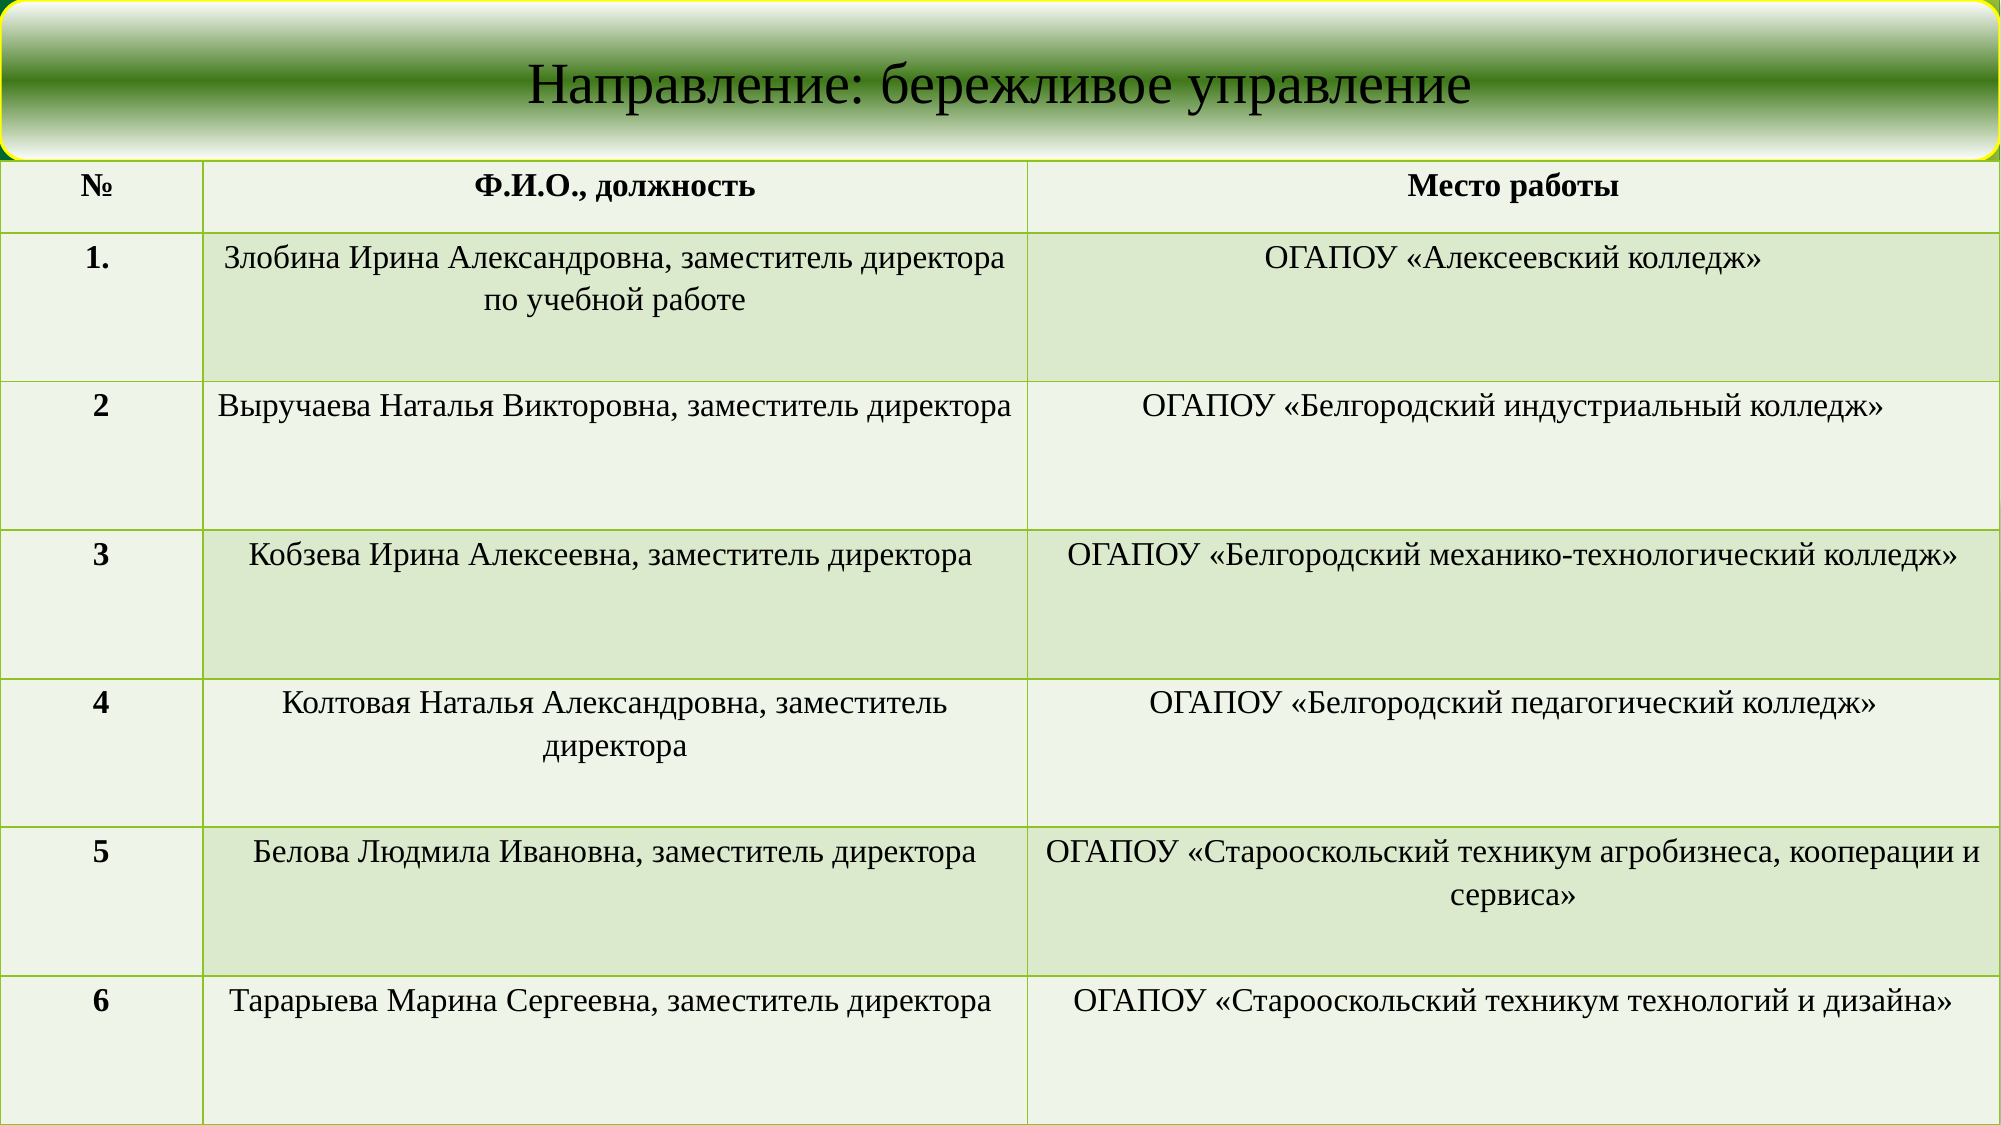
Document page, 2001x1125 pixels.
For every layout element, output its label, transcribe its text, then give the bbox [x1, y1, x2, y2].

text_box Направление: бережливое управление [0, 0, 2000, 160]
table_cell Кобзева Ирина Алексеевна, заместитель директора [204, 531, 1027, 678]
table_cell ОГАПОУ «Белгородский индустриальный колледж» [1028, 382, 1999, 529]
table_cell Колтовая Наталья Александровна, заместитель директора [204, 680, 1027, 826]
table_cell ОГАПОУ «Старооскольский техникум технологий и дизайна» [1028, 977, 1999, 1124]
table_cell 4 [1, 680, 202, 826]
table_cell ОГАПОУ «Белгородский педагогический колледж» [1028, 680, 1999, 826]
table_cell 1. [1, 234, 202, 381]
table_cell ОГАПОУ «Алексеевский колледж» [1028, 234, 1999, 381]
table_cell Злобина Ирина Александровна, заместитель директора по учебной работе [204, 234, 1027, 381]
table_header Место работы [1028, 162, 1999, 232]
table_cell 6 [1, 977, 202, 1124]
table_cell ОГАПОУ «Старооскольский техникум агробизнеса, кооперации и сервиса» [1028, 828, 1999, 975]
table_cell Выручаева Наталья Викторовна, заместитель директора [204, 382, 1027, 529]
table_header № [1, 162, 202, 232]
table_cell ОГАПОУ «Белгородский механико-технологический колледж» [1028, 531, 1999, 678]
table_cell 5 [1, 828, 202, 975]
table_cell Тарарыева Марина Сергеевна, заместитель директора [204, 977, 1027, 1124]
table_cell 2 [1, 382, 202, 529]
table_cell Белова Людмила Ивановна, заместитель директора [204, 828, 1027, 975]
table_header Ф.И.О., должность [204, 162, 1027, 232]
table_cell 3 [1, 531, 202, 678]
